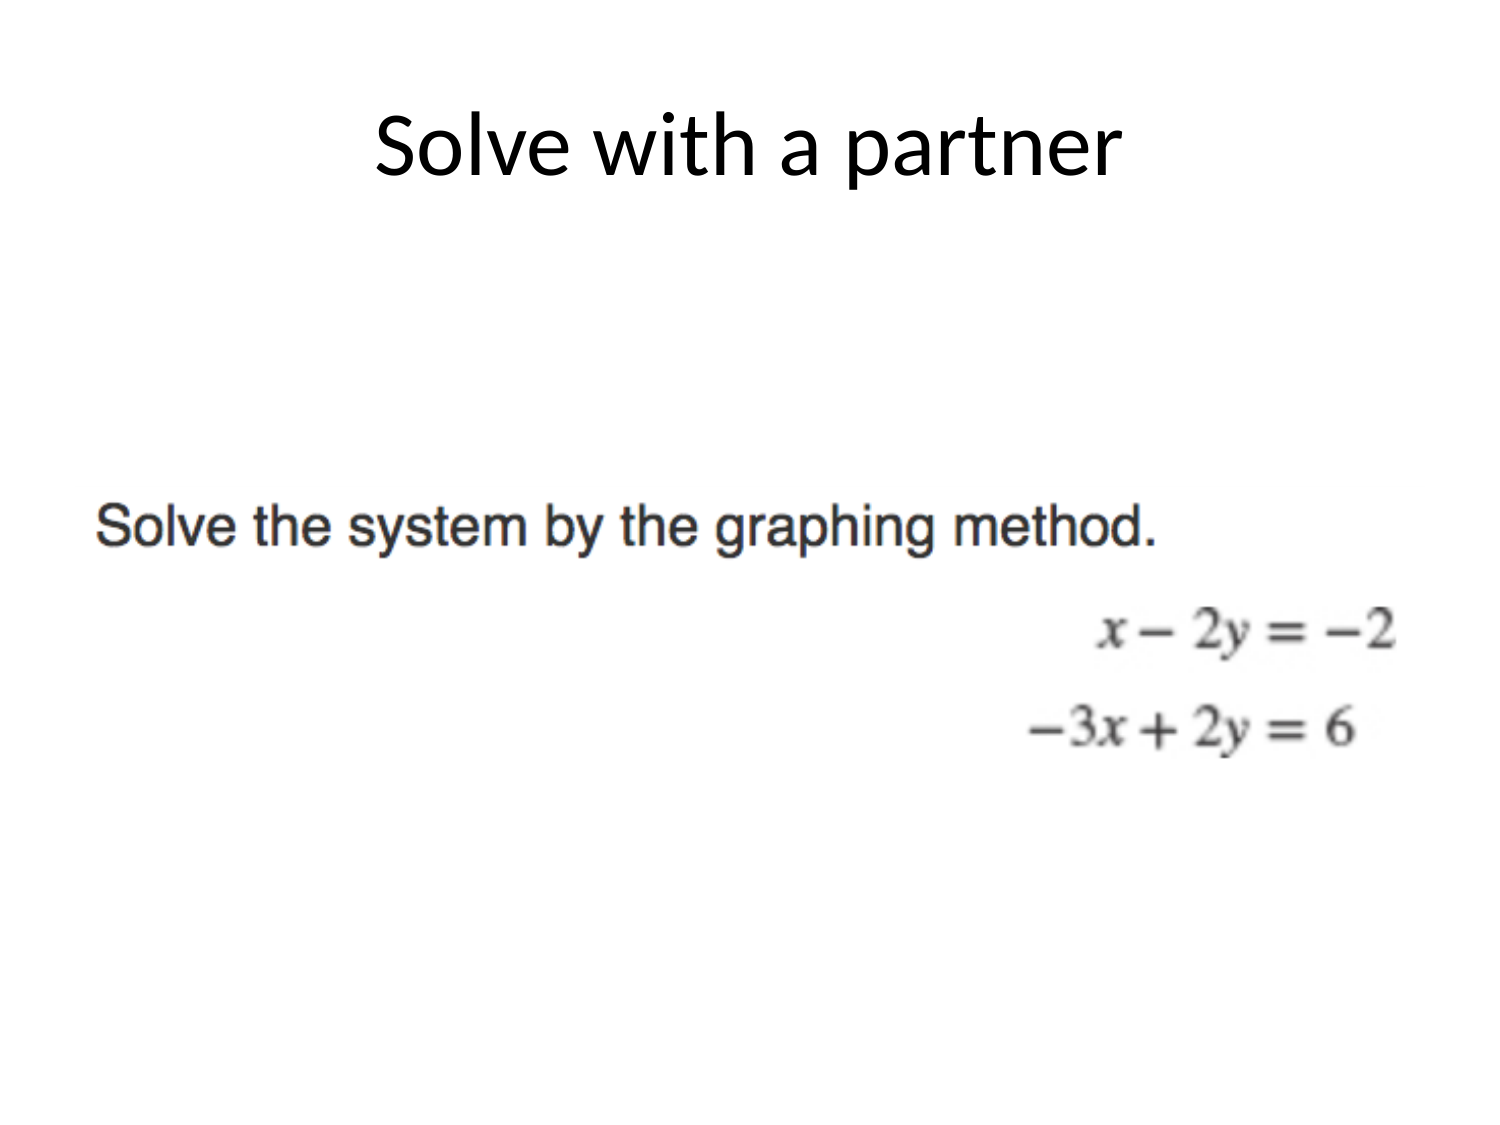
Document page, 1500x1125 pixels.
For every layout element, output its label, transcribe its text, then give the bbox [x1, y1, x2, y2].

title Solve with a partner [75, 45, 1425, 233]
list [74, 262, 1426, 1006]
